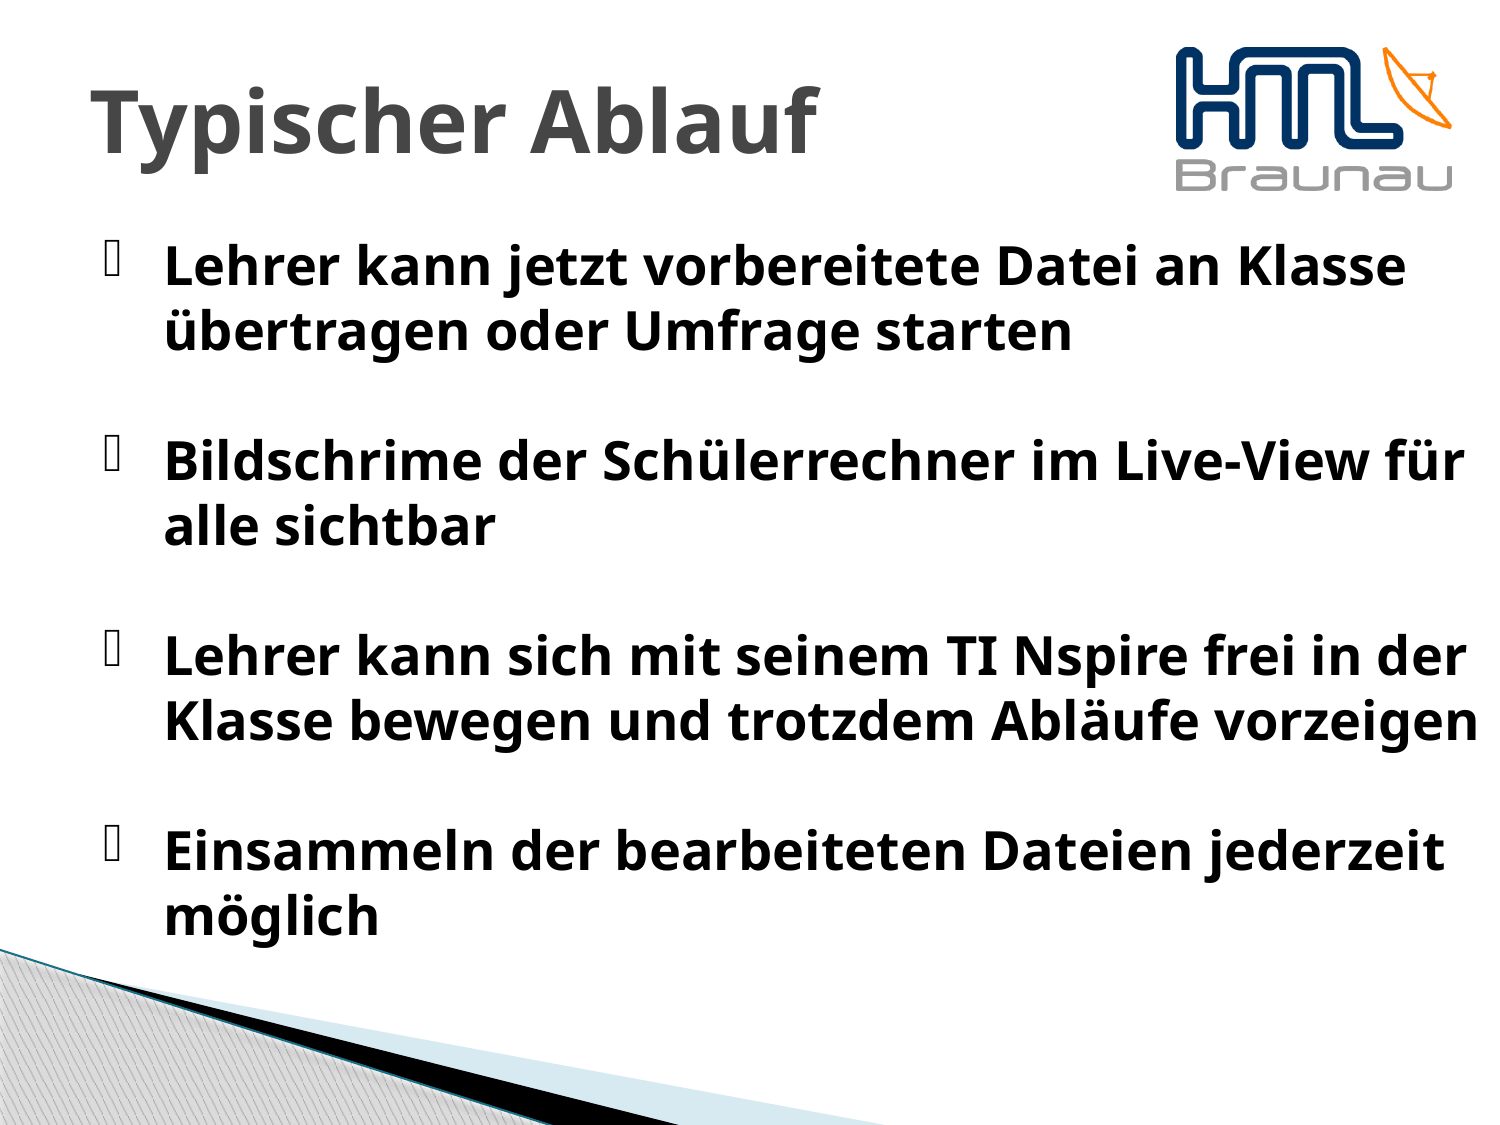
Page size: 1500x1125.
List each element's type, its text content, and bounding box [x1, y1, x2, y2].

text_box Lehrer kann jetzt vorbereitete Datei an Klasse übertragen oder Umfrage starten Bildschrime der Schülerrechner im Live-View für alle sichtbar Lehrer kann sich mit seinem TI Nspire frei in der Klasse bewegen und trotzdem Abläufe vorzeigen Einsammeln der bearbeiteten Dateien jederzeit möglich [88, 224, 1500, 1019]
title Typischer Ablauf [75, 45, 1208, 193]
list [1176, 47, 1453, 192]
